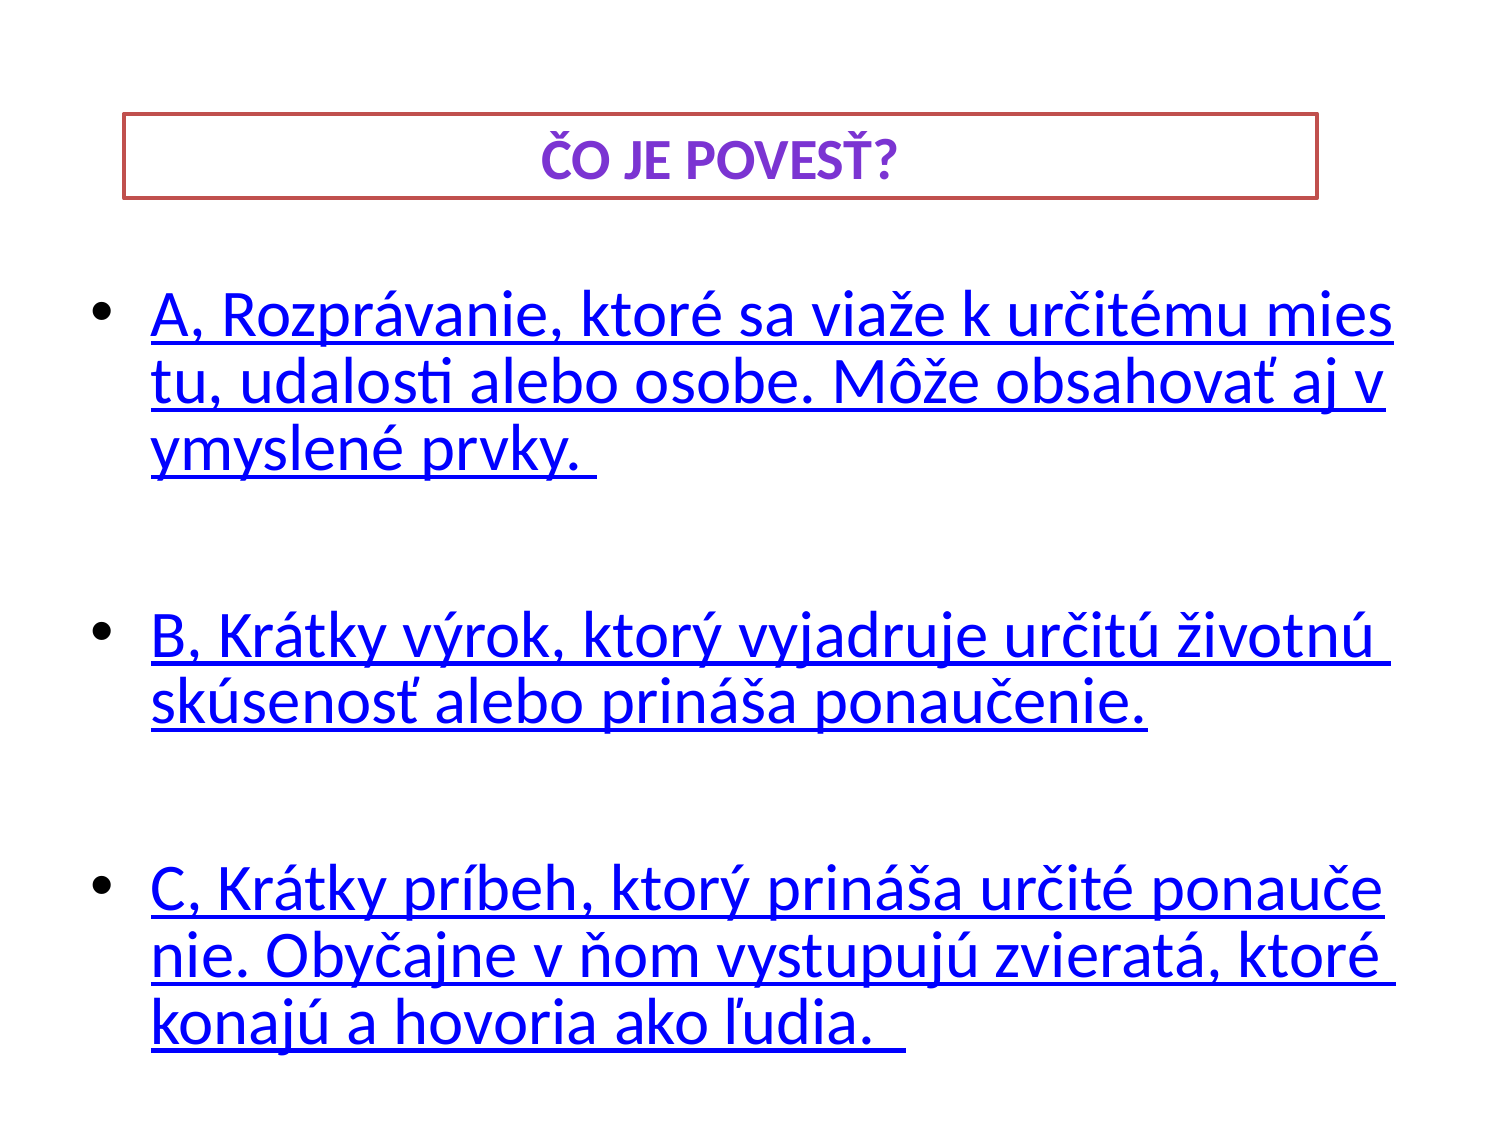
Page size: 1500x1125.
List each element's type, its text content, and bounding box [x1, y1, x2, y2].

list A, Rozprávanie, ktoré sa viaže k určitému miestu, udalosti alebo osobe. Môže obsahovať aj vymyslené prvky. B, Krátky výrok, ktorý vyjadruje určitú životnú skúsenosť alebo prináša ponaučenie. C, Krátky príbeh, ktorý prináša určité ponaučenie. Obyčajne v ňom vystupujú zvieratá, ktoré konajú a hovoria ako ľudia. [75, 262, 1425, 1005]
text_box Čo je povesť? [122, 112, 1319, 200]
